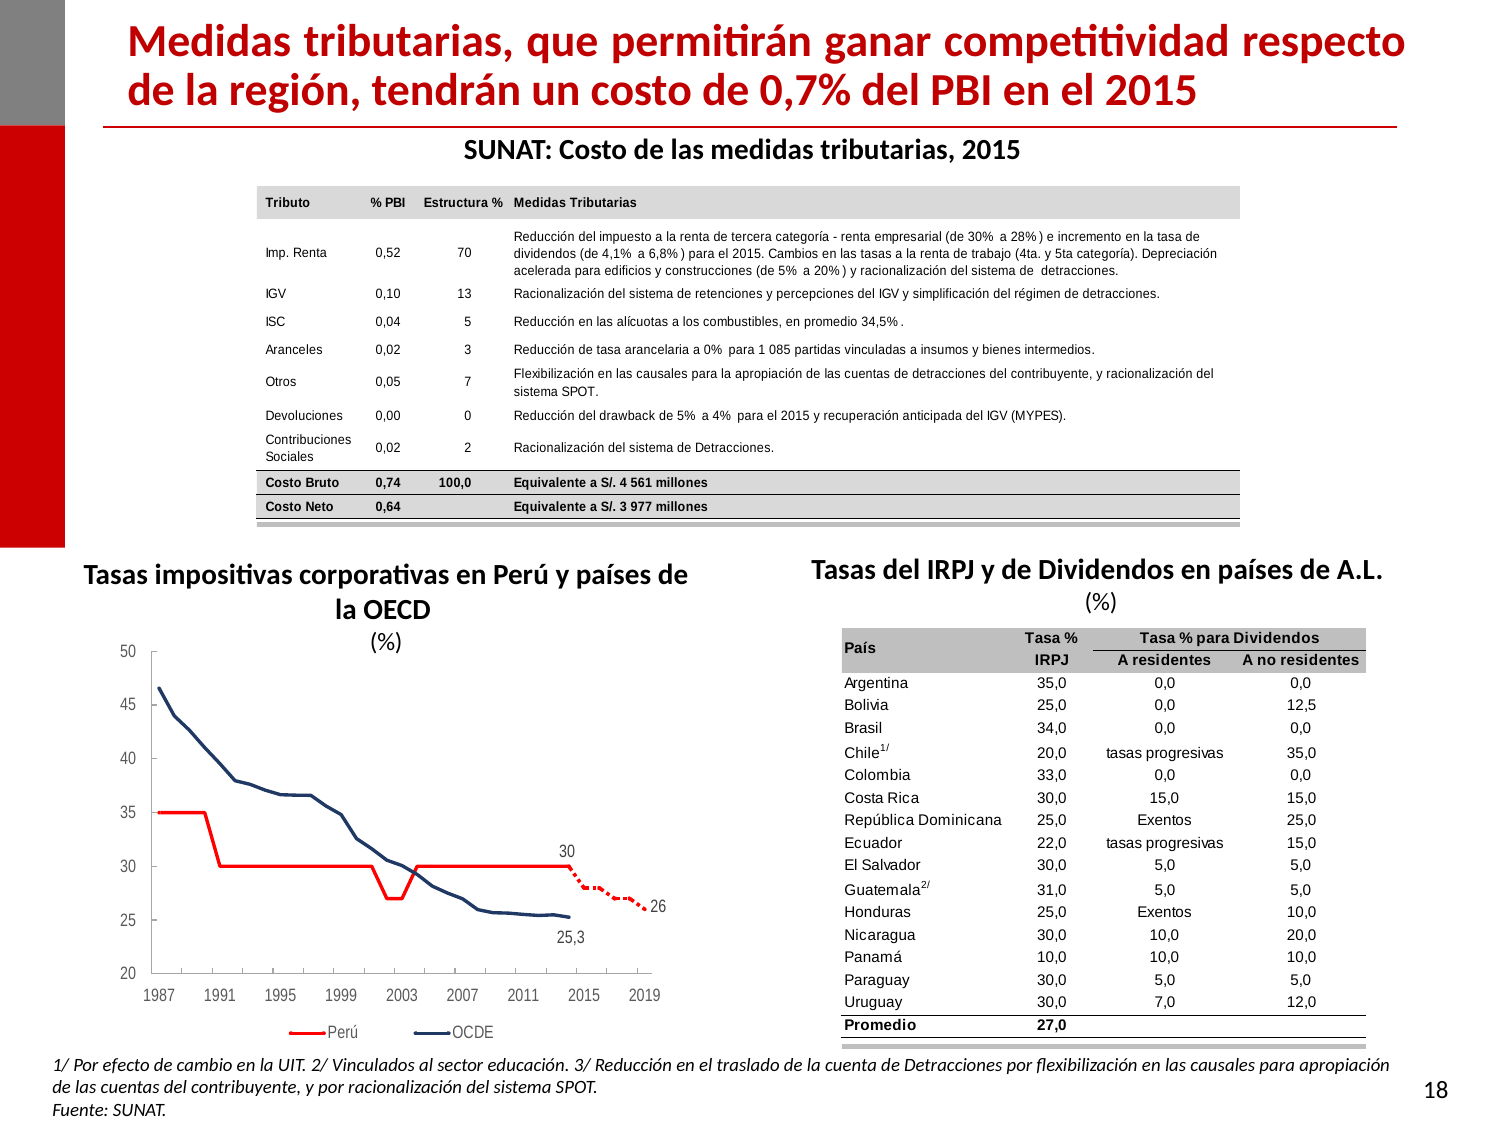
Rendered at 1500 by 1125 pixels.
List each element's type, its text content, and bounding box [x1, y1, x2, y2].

text_box 1/ Por efecto de cambio en la UIT. 2/ Vinculados al sector educación. 3/ Reducción en el traslado de la cuenta de Detracciones por flexibilización en las causales para apropiación de las cuentas del contribuyente, y por racionalización del sistema SPOT. Fuente: SUNAT. [37, 1045, 1423, 1125]
picture [256, 185, 1241, 529]
picture [840, 627, 1368, 1050]
text_box Tasas impositivas corporativas en Perú y países de la OECD (%) [65, 547, 707, 663]
picture [108, 631, 680, 1059]
text_box Tasas del IRPJ y de Dividendos en países de A.L. (%) [780, 543, 1422, 623]
text_box SUNAT: Costo de las medidas tributarias, 2015 [368, 122, 1118, 173]
title Medidas tributarias, que permitirán ganar competitividad respecto de la región, tendrán un costo de 0,7% del PBI en el 2015 [112, 10, 1422, 123]
